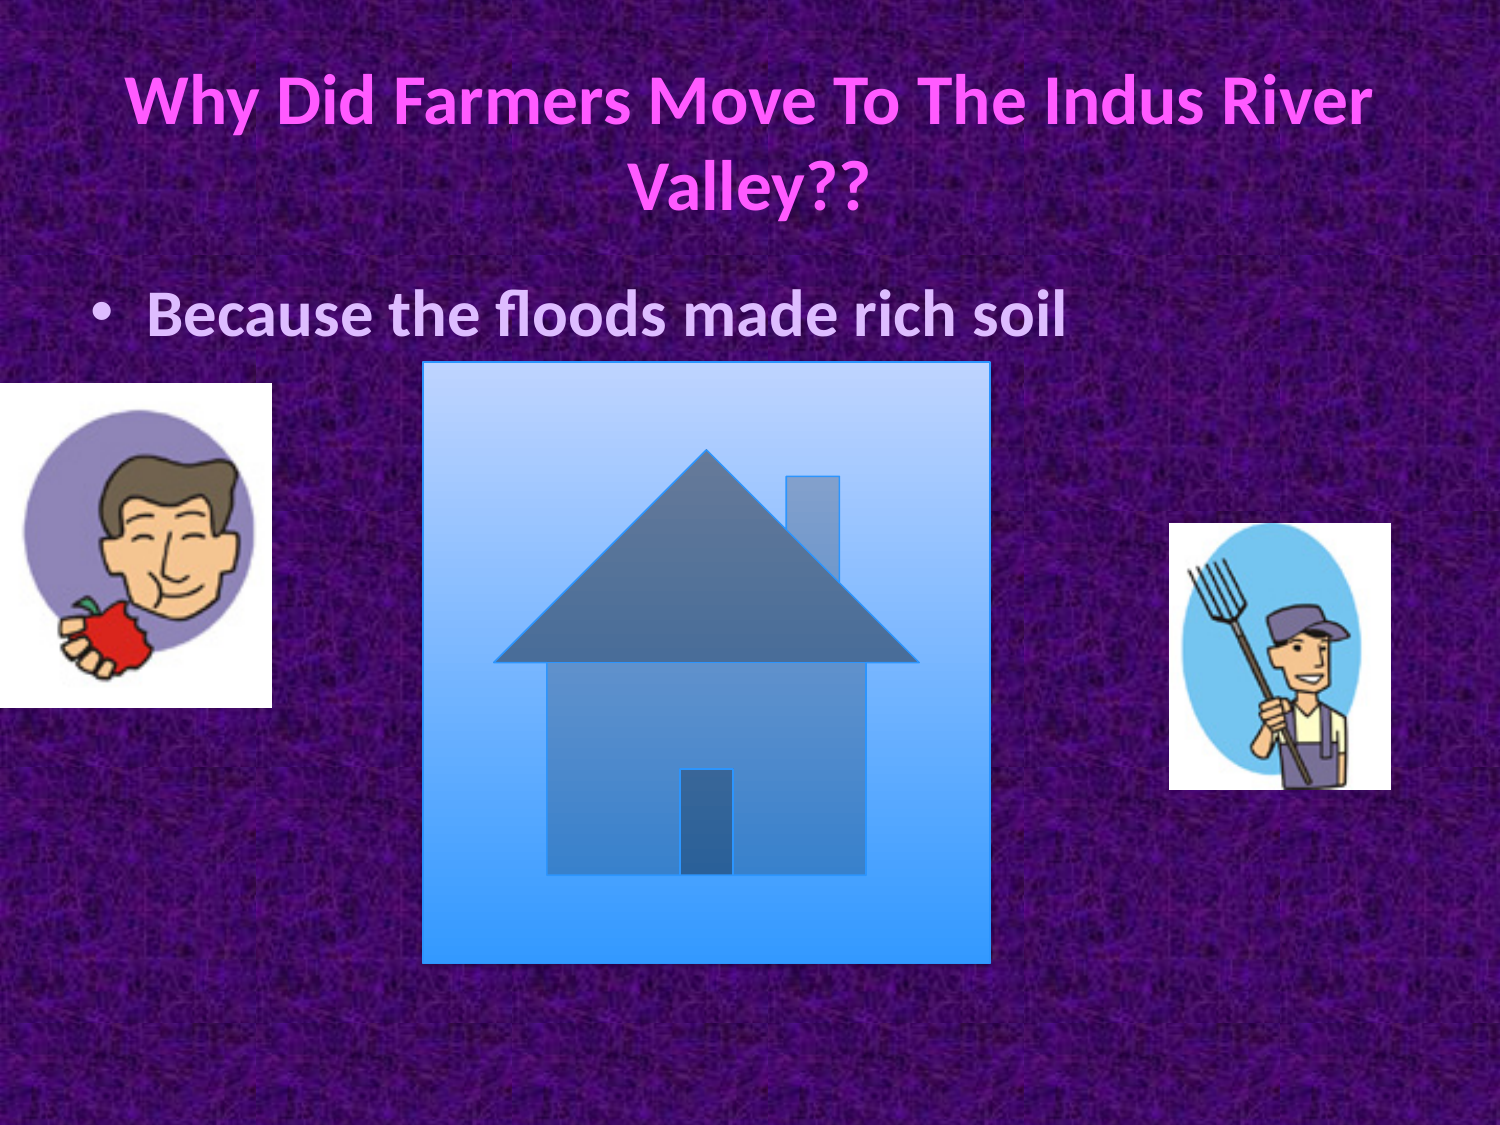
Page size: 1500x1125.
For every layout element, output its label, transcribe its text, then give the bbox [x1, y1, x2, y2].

text_box [422, 361, 991, 964]
list Because the floods made rich soil [75, 262, 1425, 1005]
title Why Did Farmers Move To The Indus River Valley?? [75, 45, 1425, 233]
picture [0, 0, 1500, 1125]
